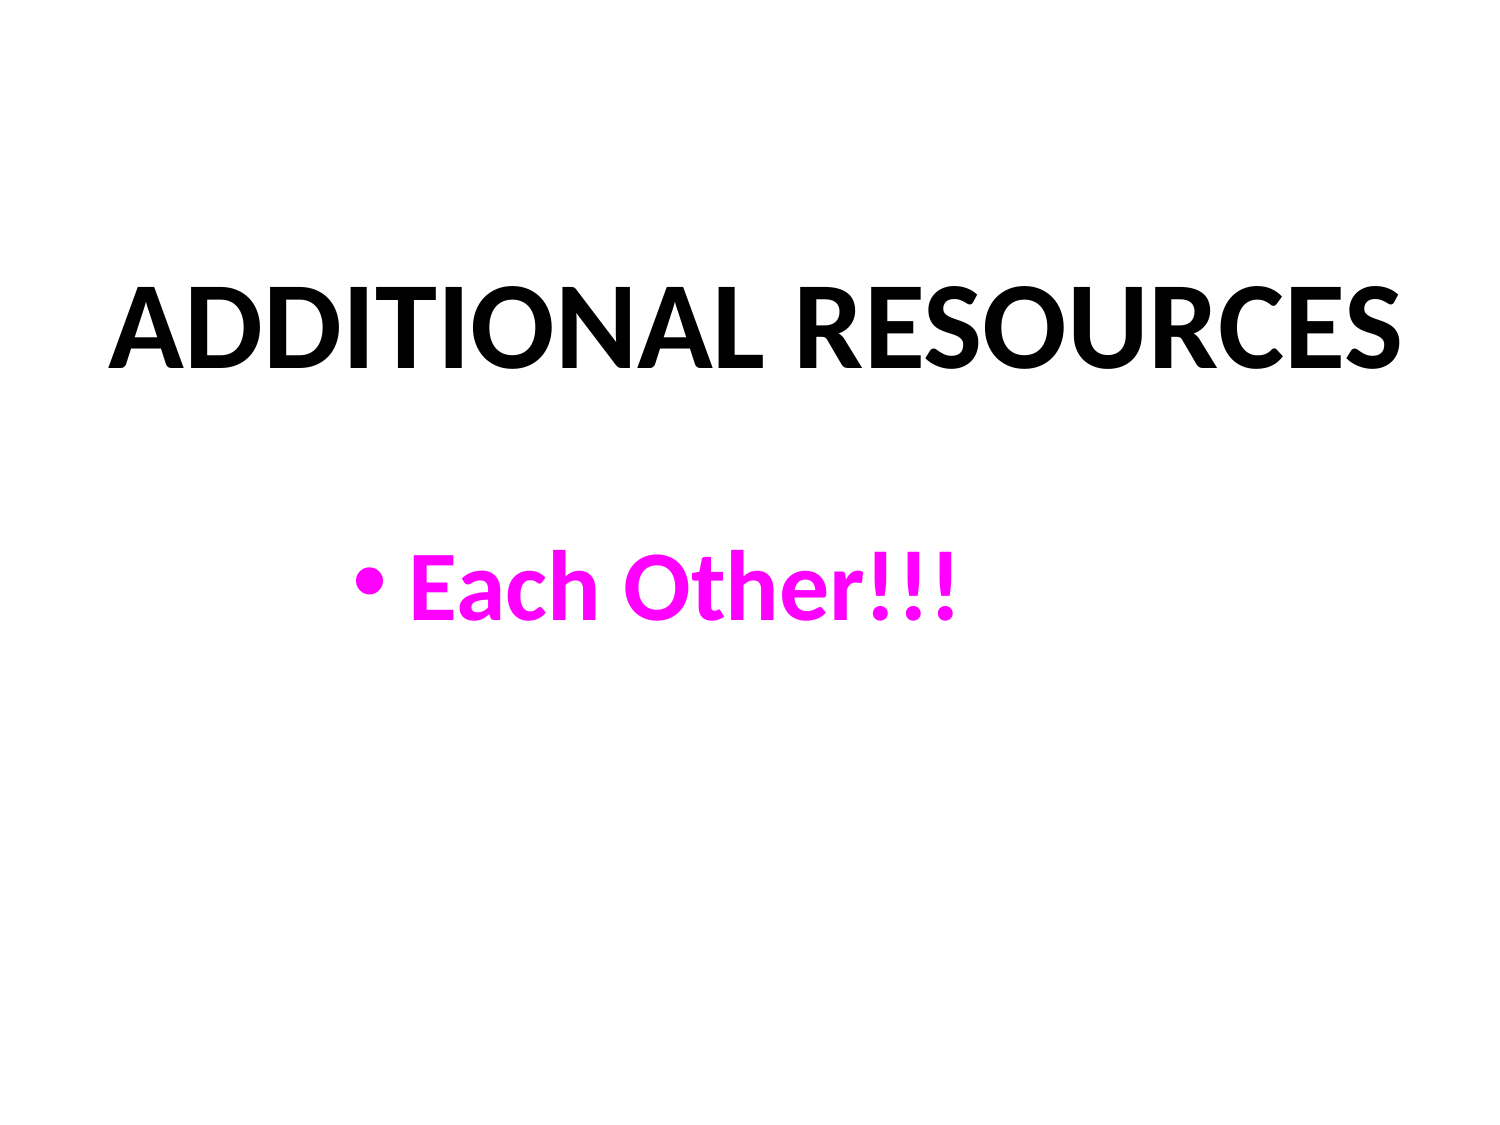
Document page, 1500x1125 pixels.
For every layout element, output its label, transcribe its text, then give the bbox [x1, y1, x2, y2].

list Each Other!!! [337, 512, 1238, 800]
title ADDITIONAL RESOURCES [50, 249, 1463, 388]
